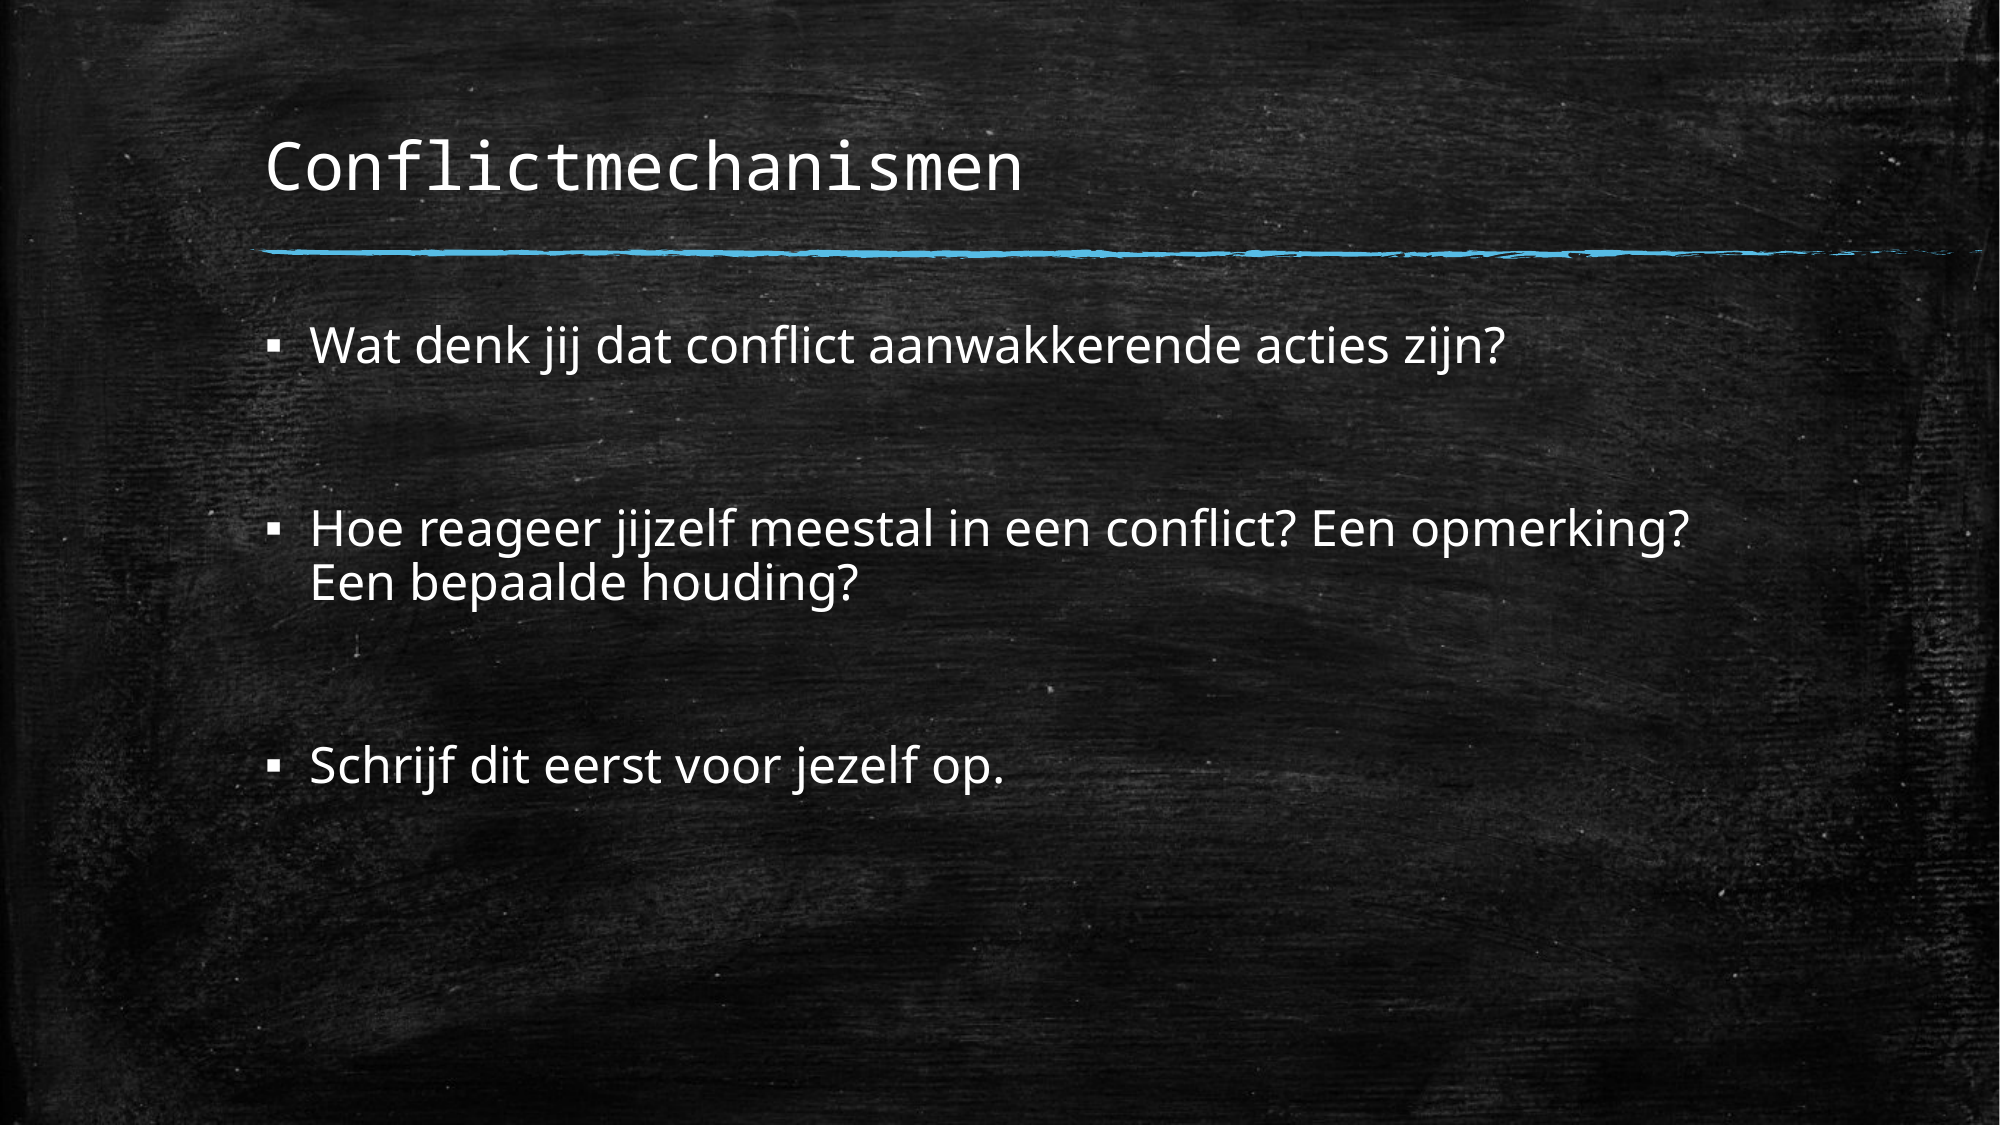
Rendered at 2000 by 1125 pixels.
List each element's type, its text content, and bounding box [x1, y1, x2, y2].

title Conflictmechanismen [249, 45, 1750, 213]
list Wat denk jij dat conflict aanwakkerende acties zijn? Hoe reageer jijzelf meestal in een conflict? Een opmerking? Een bepaalde houding? Schrijf dit eerst voor jezelf op. [249, 312, 1750, 1013]
